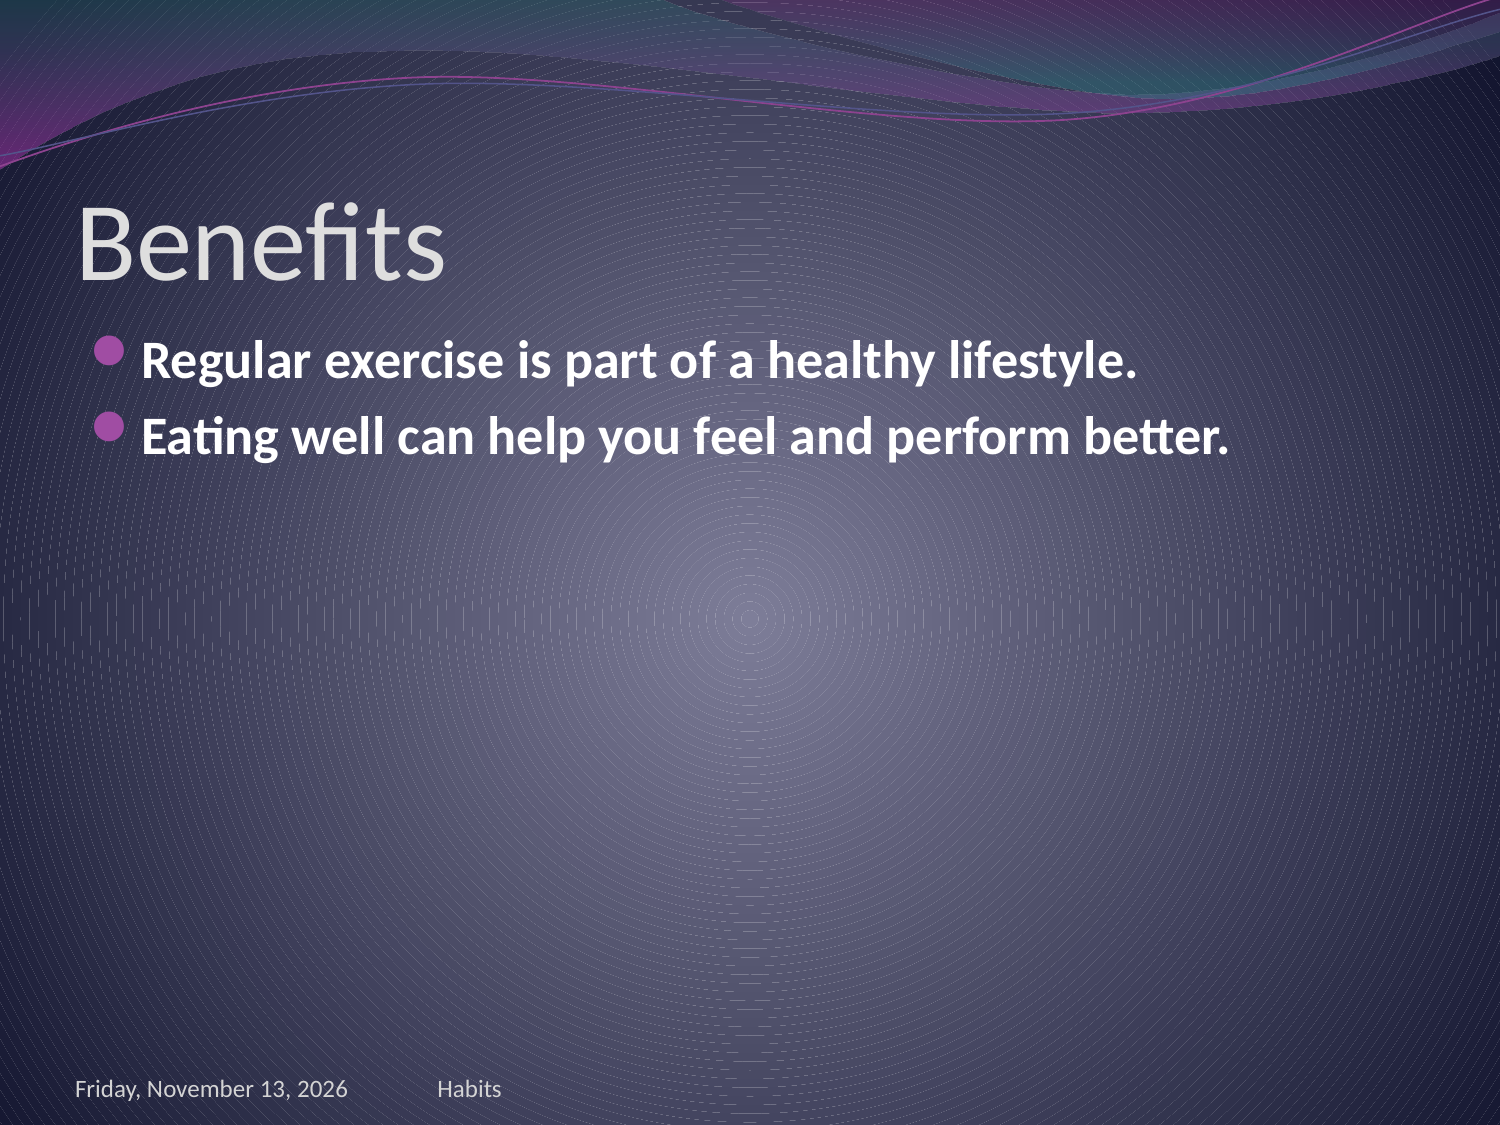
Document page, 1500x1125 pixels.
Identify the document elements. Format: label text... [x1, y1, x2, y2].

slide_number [75, 1042, 425, 1103]
footer Habits [437, 1042, 988, 1103]
list Regular exercise is part of a healthy lifestyle. Eating well can help you feel and perform better. [75, 317, 1425, 1038]
title Benefits [75, 115, 1425, 303]
